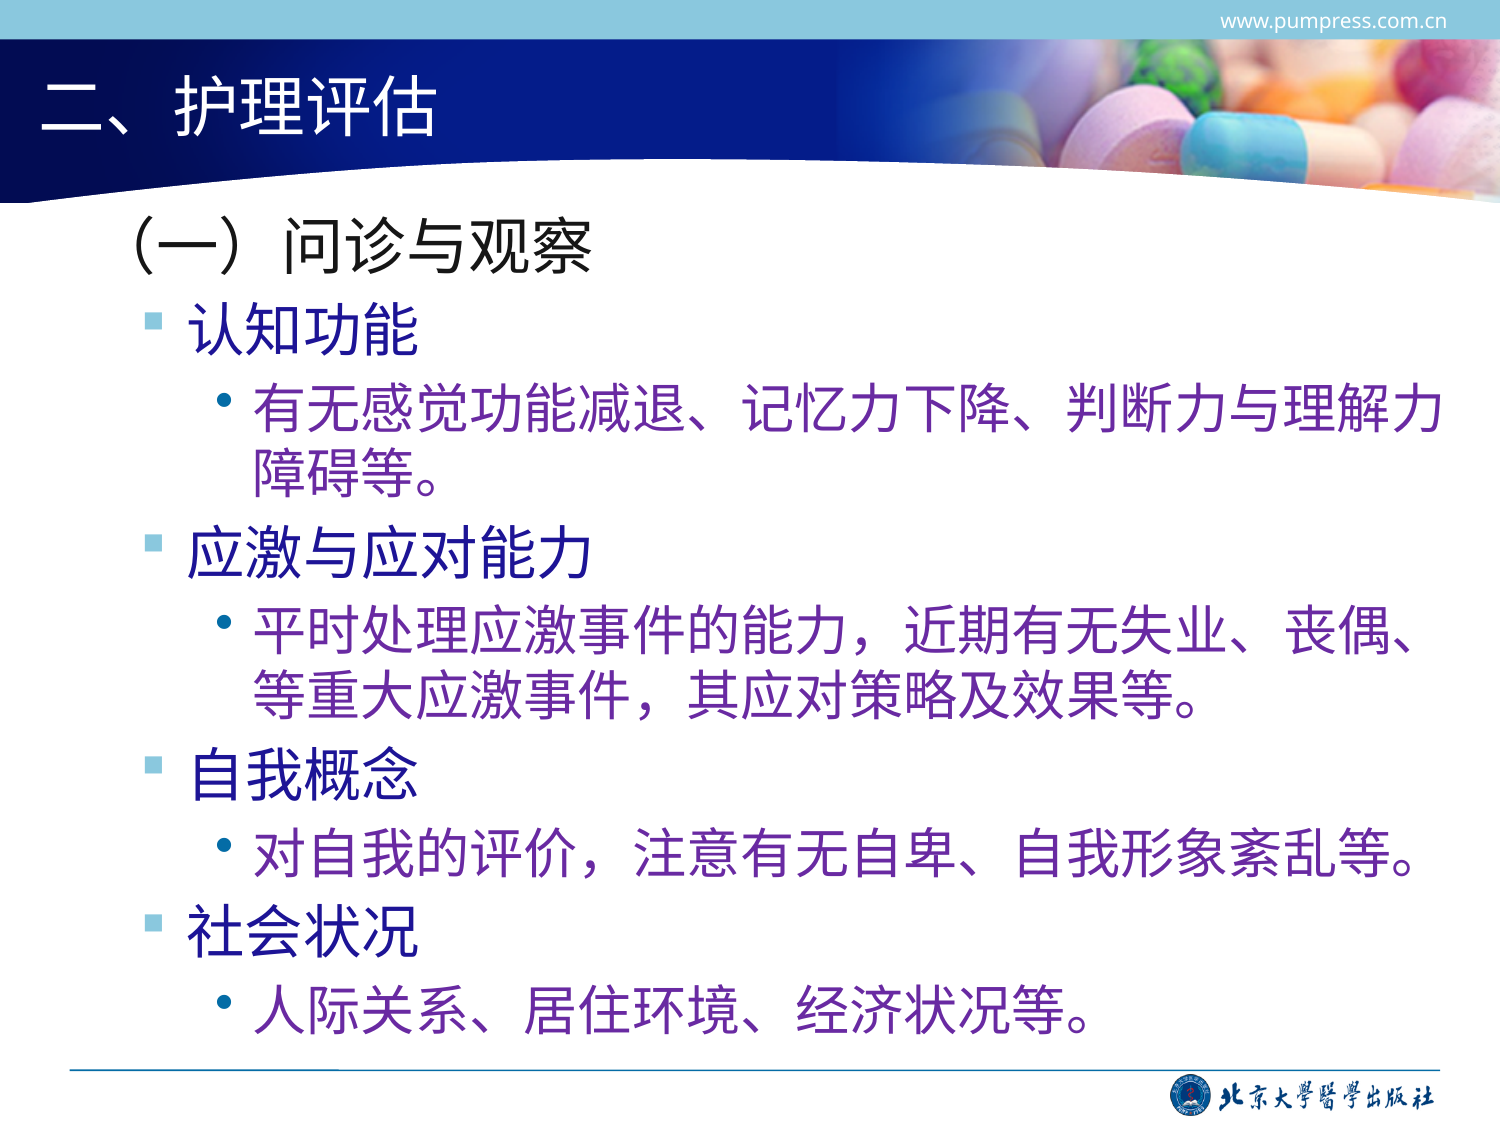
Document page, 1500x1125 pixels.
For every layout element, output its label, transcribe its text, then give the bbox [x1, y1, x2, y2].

slide_number www.pumpress.com.cn [1024, 0, 1463, 38]
title 二、护理评估 [23, 58, 1349, 152]
picture [0, 40, 1500, 203]
picture [1170, 1074, 1436, 1118]
list （一）问诊与观察 认知功能 有无感觉功能减退、记忆力下降、判断力与理解力障碍等。 应激与应对能力 平时处理应激事件的能力，近期有无失业、丧偶、等重大应激事件，其应对策略及效果等。 自我概念 对自我的评价，注意有无自卑、自我形象紊乱等。 社会状况 人际关系、居住环境、经济状况等。 [49, 198, 1463, 1026]
